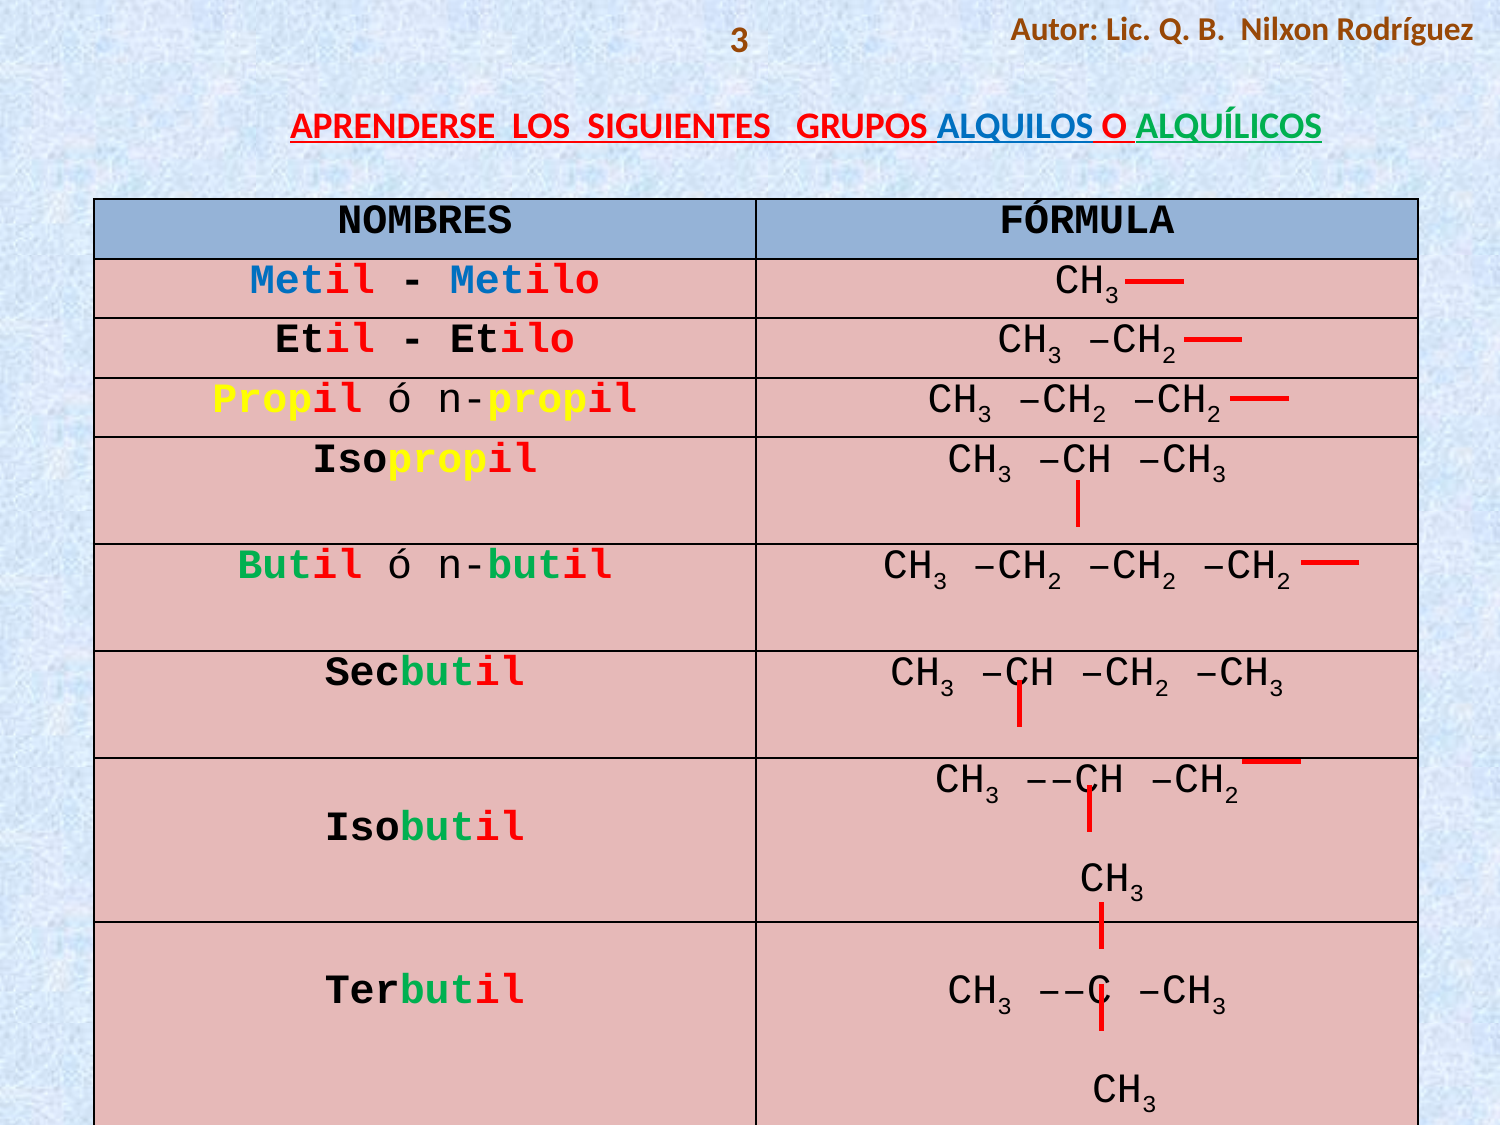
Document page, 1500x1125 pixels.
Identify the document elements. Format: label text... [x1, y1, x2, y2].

text_box APRENDERSE LOS SIGUIENTES GRUPOS ALQUILOS O ALQUÍLICOS [275, 93, 1338, 154]
table_cell Isopropil [95, 438, 755, 543]
table_cell CH3 –CH –CH2 –CH3 [757, 652, 1417, 757]
table_header FÓRMULA [757, 200, 1417, 258]
table_cell Propil ó n-propil [95, 379, 755, 436]
table_cell CH3 ––C –CH3 CH3 [757, 923, 1417, 1125]
table_header NOMBRES [95, 200, 755, 258]
table_cell Metil - Metilo [95, 260, 755, 317]
text_box Autor: Lic. Q. B. Nilxon Rodríguez [995, 0, 1498, 55]
picture [0, 0, 1500, 1125]
table_cell Secbutil [95, 652, 755, 757]
table_cell Butil ó n-butil [95, 545, 755, 650]
table_cell CH3 –CH2 –CH2 [757, 379, 1417, 436]
table_cell Isobutil [95, 759, 755, 921]
table_cell CH3 ––CH –CH2 CH3 [757, 759, 1417, 921]
table_cell CH3 –CH –CH3 [757, 438, 1417, 543]
table_cell Etil - Etilo [95, 319, 755, 377]
table_cell CH3 –CH2 –CH2 –CH2 [757, 545, 1417, 650]
table_cell CH3 [757, 260, 1417, 317]
table_cell Terbutil [95, 923, 755, 1125]
text_box 3 [714, 8, 764, 68]
table_cell CH3 –CH2 [757, 319, 1417, 377]
